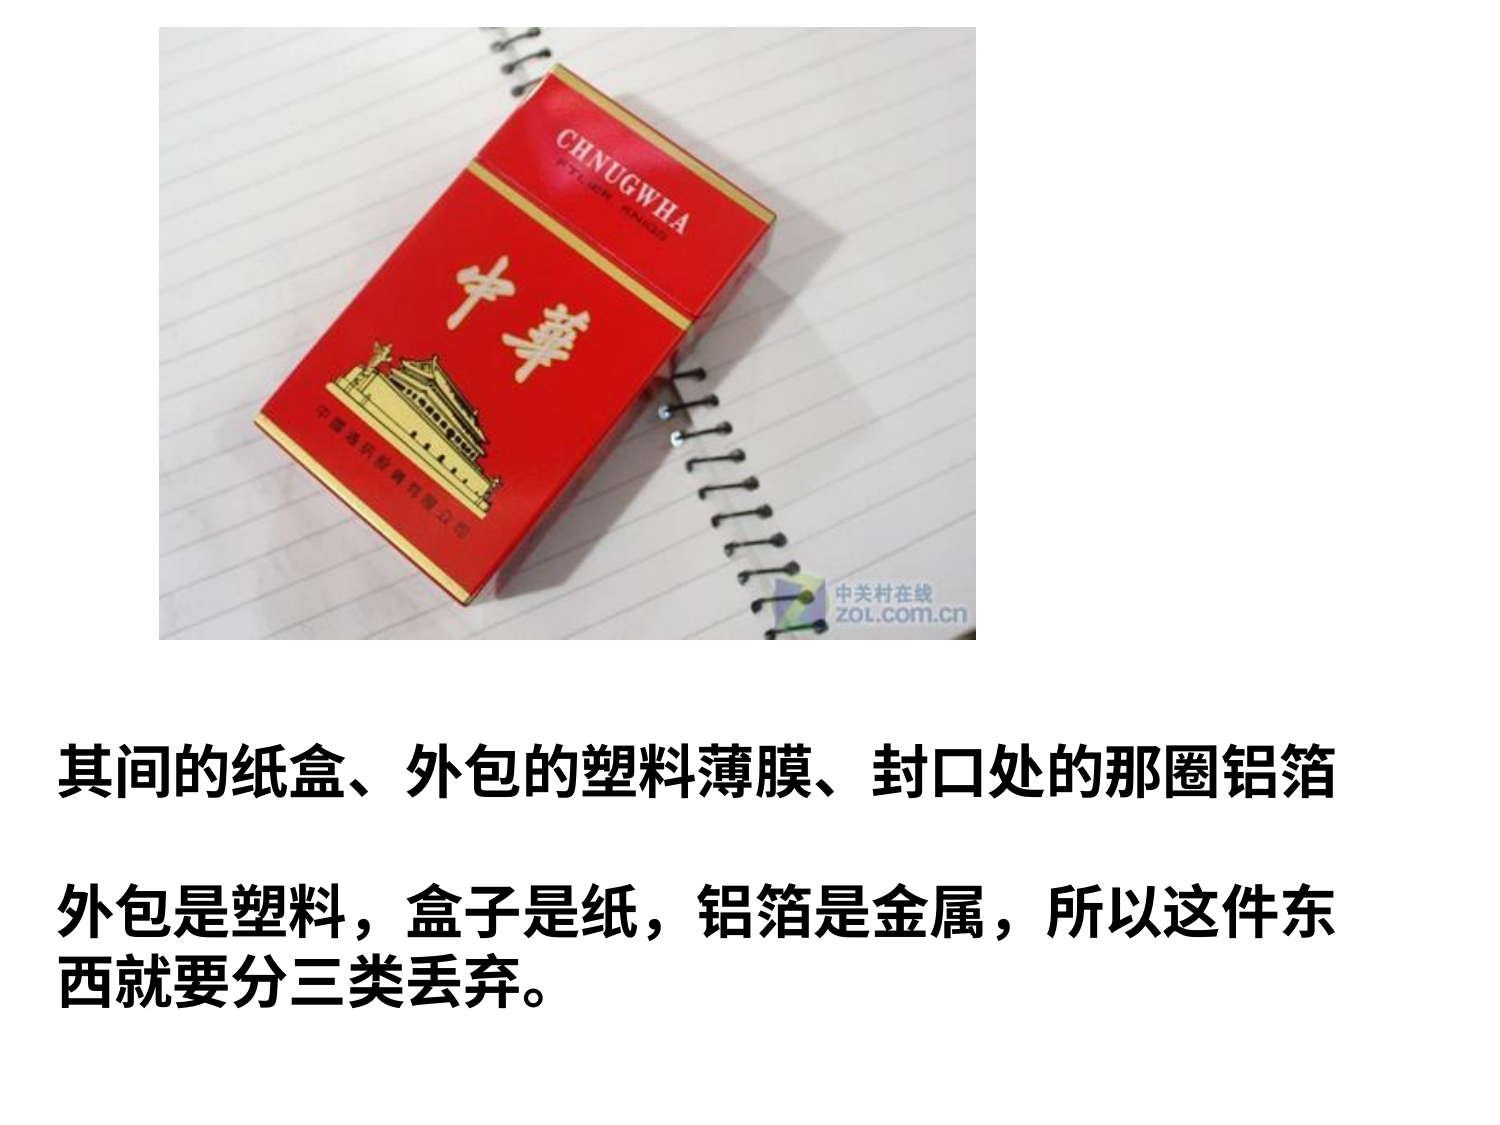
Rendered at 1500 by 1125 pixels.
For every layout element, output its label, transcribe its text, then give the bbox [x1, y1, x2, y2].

text_box 其间的纸盒、外包的塑料薄膜、封口处的那圈铝箔 外包是塑料，盒子是纸，铝箔是金属，所以这件东西就要分三类丢弃。 [41, 727, 1388, 1023]
picture [159, 27, 976, 641]
